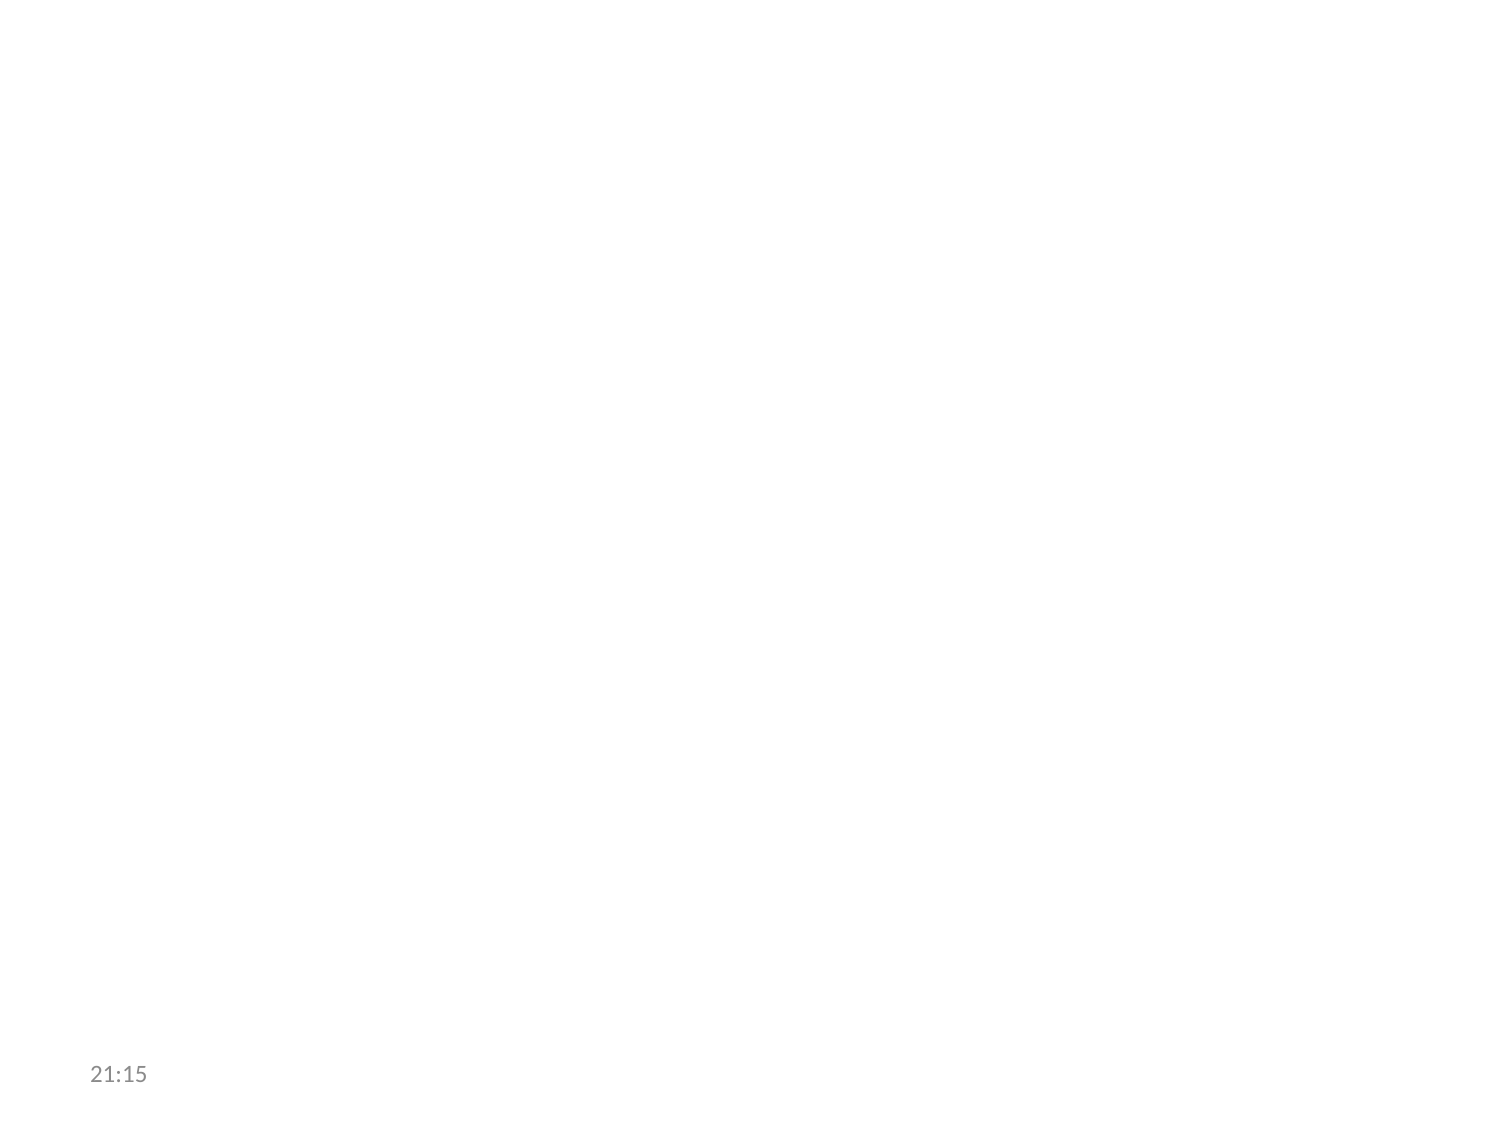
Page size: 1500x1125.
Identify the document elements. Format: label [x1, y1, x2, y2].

slide_number [75, 1042, 425, 1103]
